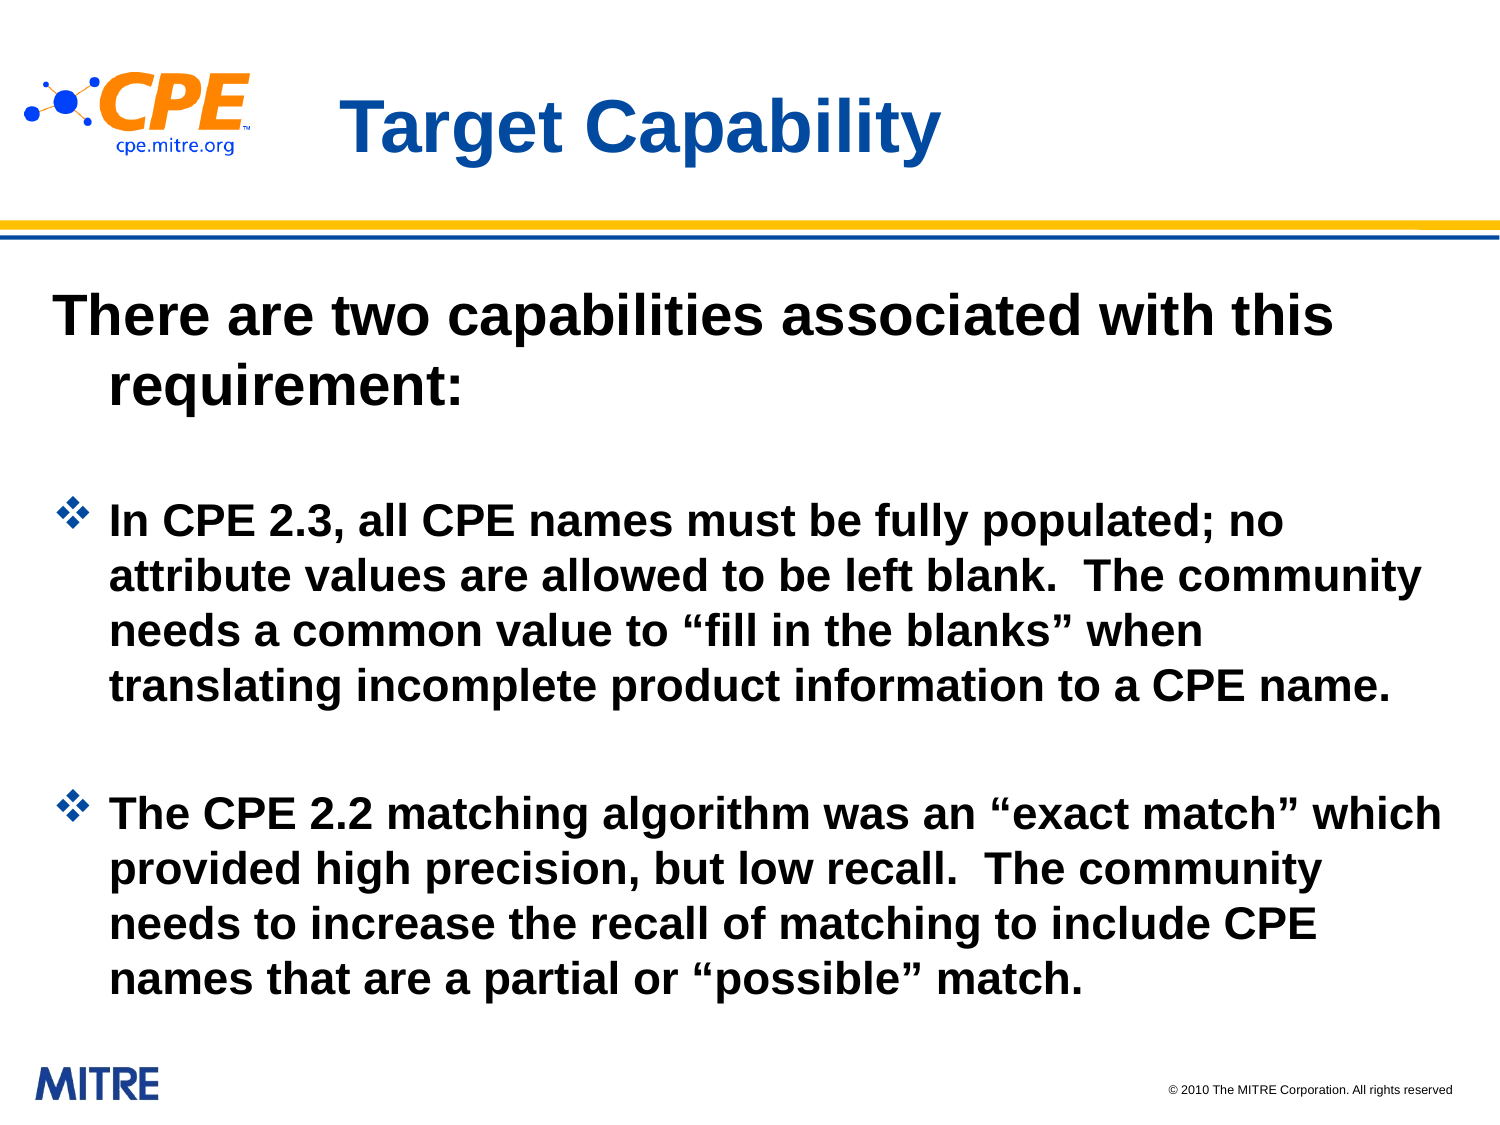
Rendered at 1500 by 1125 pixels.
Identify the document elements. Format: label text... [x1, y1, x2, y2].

picture [30, 1064, 163, 1106]
picture [24, 72, 250, 156]
title Target Capability [324, 44, 1438, 201]
list There are two capabilities associated with this requirement: In CPE 2.3, all CPE names must be fully populated; no attribute values are allowed to be left blank. The community needs a common value to “fill in the blanks” when translating incomplete product information to a CPE name. The CPE 2.2 matching algorithm was an “exact match” which provided high precision, but low recall. The community needs to increase the recall of matching to include CPE names that are a partial or “possible” match. [37, 269, 1463, 988]
